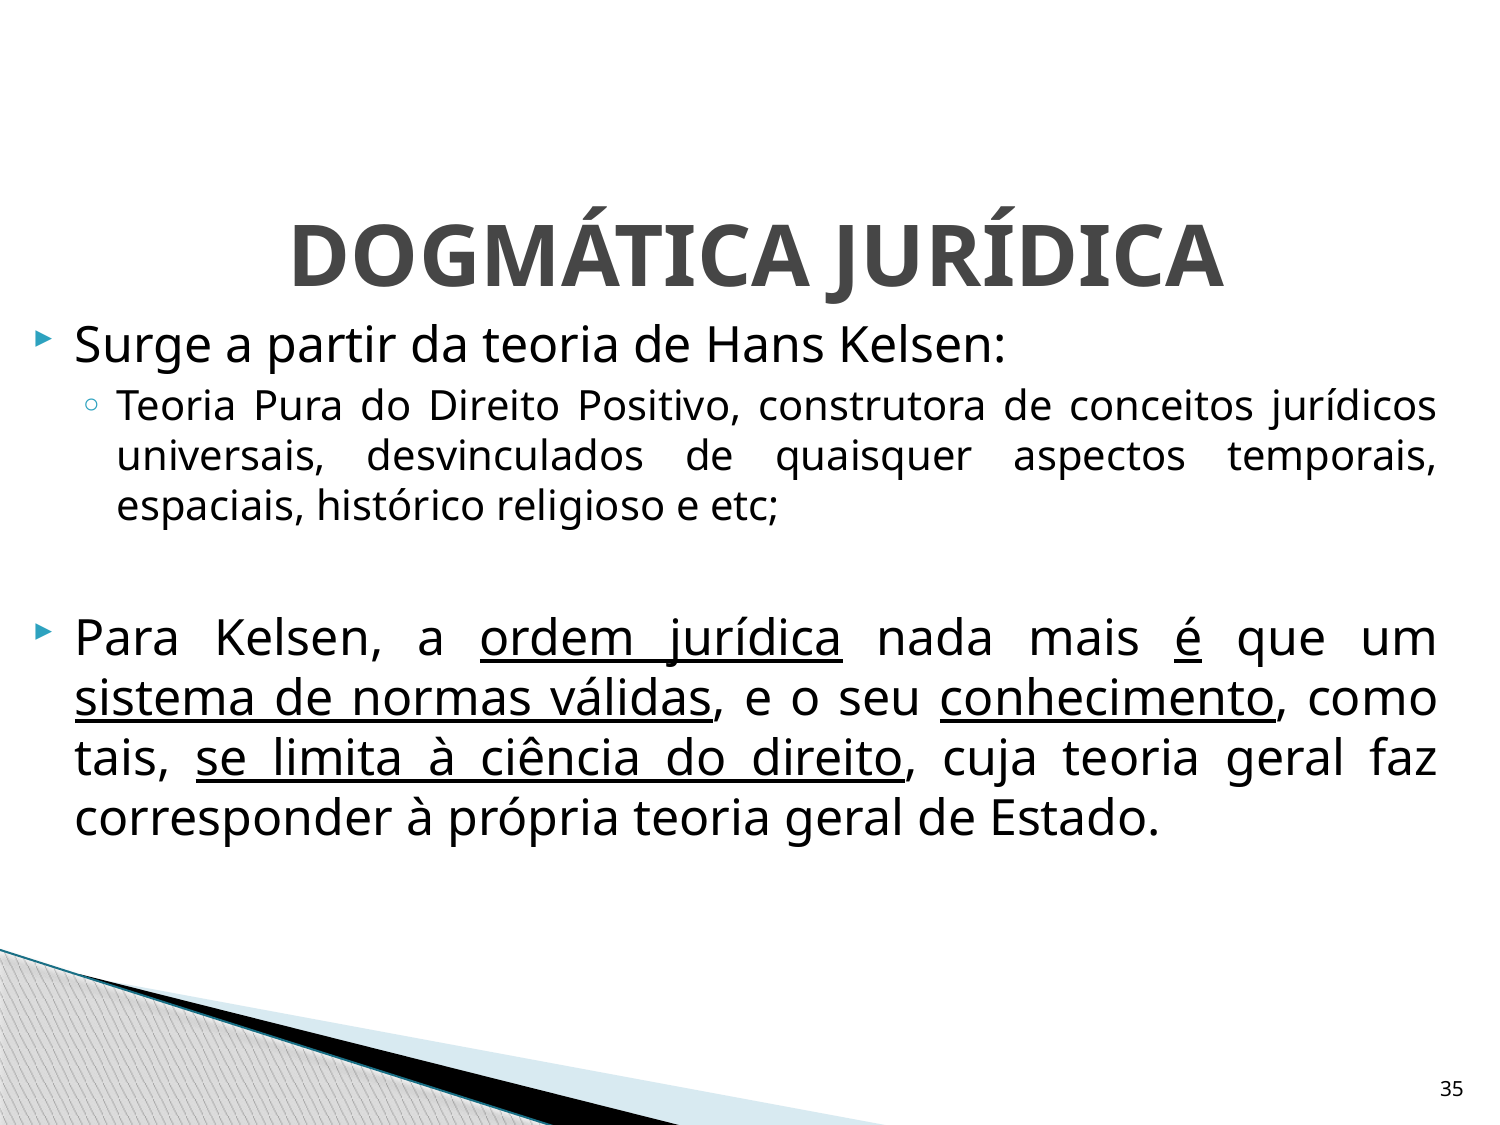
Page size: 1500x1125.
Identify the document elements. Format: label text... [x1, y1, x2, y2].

title DOGMÁTICA JURÍDICA [82, 187, 1432, 304]
slide_number 35 [1418, 1051, 1479, 1112]
list Surge a partir da teoria de Hans Kelsen: Teoria Pura do Direito Positivo, construtora de conceitos jurídicos universais, desvinculados de quaisquer aspectos temporais, espaciais, histórico religioso e etc; Para Kelsen, a ordem jurídica nada mais é que um sistema de normas válidas, e o seu conhecimento, como tais, se limita à ciência do direito, cuja teoria geral faz corresponder à própria teoria geral de Estado. [0, 304, 1454, 1079]
